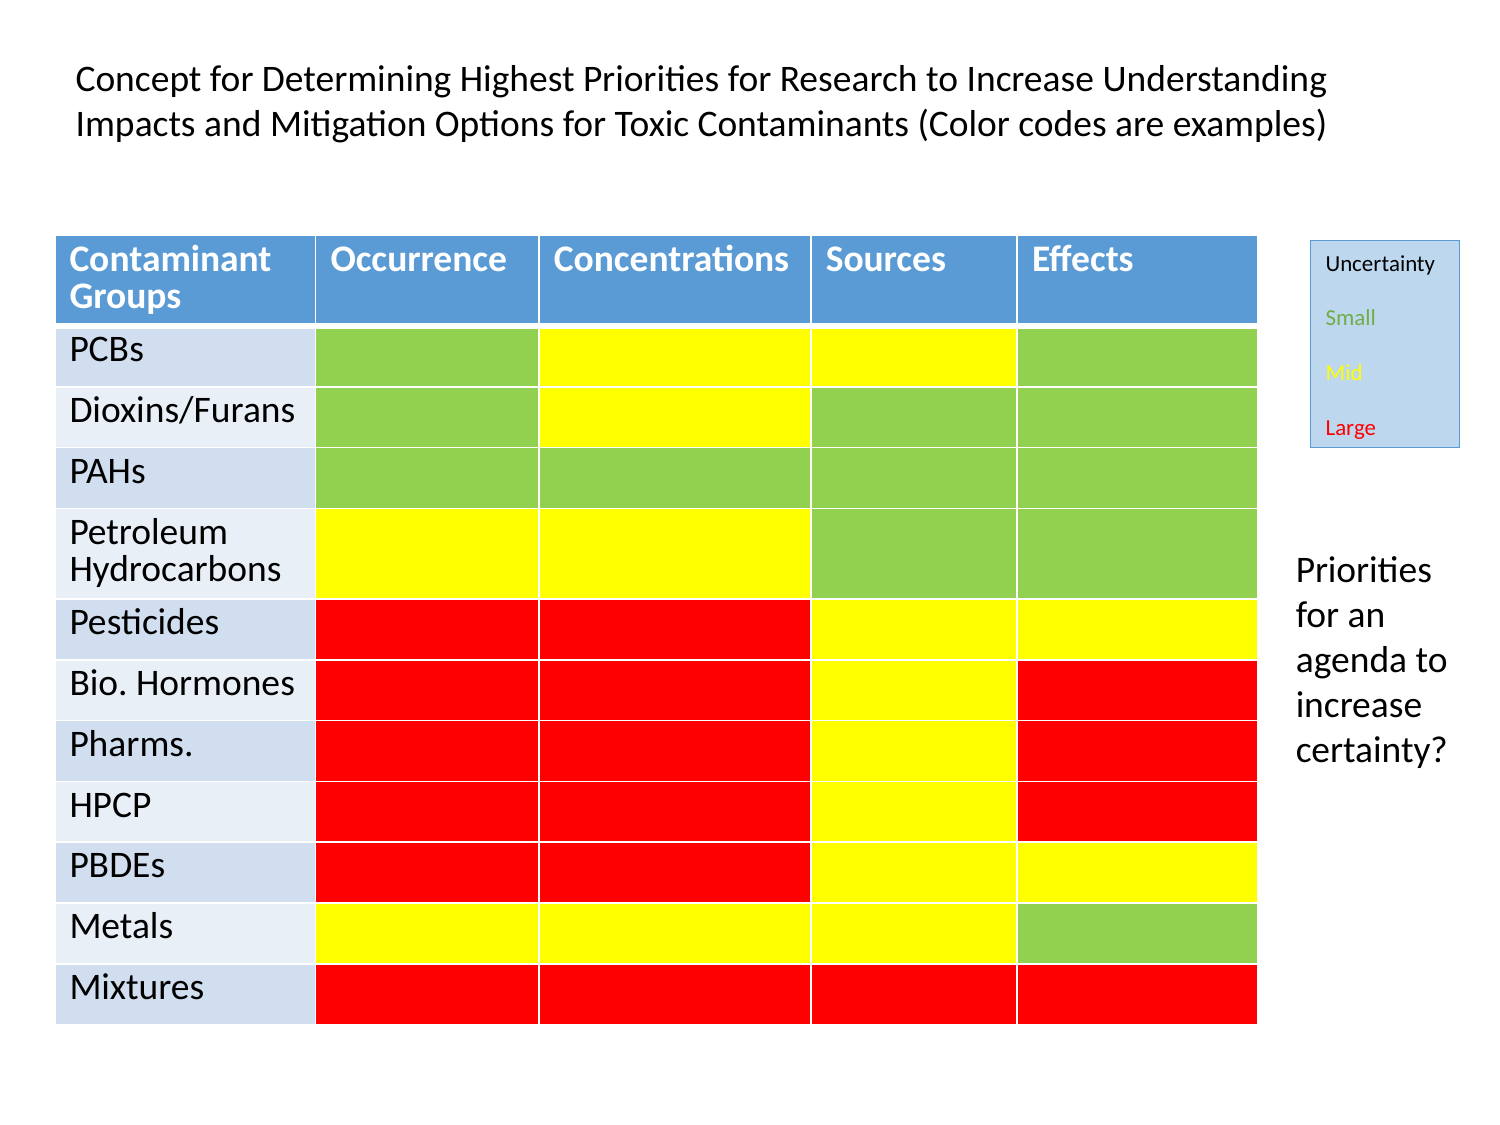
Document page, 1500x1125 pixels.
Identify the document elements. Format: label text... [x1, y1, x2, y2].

table_cell [1018, 661, 1257, 720]
table_cell [316, 721, 538, 781]
table_cell PBDEs [56, 843, 315, 902]
table_cell [1018, 448, 1257, 508]
table_cell [1018, 388, 1257, 447]
table_cell [812, 661, 1016, 720]
table_cell [1018, 600, 1257, 659]
table_cell [1018, 329, 1257, 386]
table_cell [812, 329, 1016, 386]
table_cell [812, 721, 1016, 781]
table_cell [316, 329, 538, 386]
table_cell PCBs [56, 329, 315, 386]
table_cell [1018, 904, 1257, 963]
table_cell [1018, 965, 1257, 1024]
table_cell [1018, 843, 1257, 902]
table_cell [316, 448, 538, 508]
text_box Concept for Determining Highest Priorities for Research to Increase Understanding Impacts and Mitigation Options for Toxic Contaminants (Color codes are examples) [60, 46, 1353, 152]
table_cell [1018, 721, 1257, 781]
table_cell Pharms. [56, 721, 315, 781]
table_cell [540, 448, 810, 508]
table_cell [812, 843, 1016, 902]
table_cell [316, 965, 538, 1024]
table_cell PAHs [56, 448, 315, 508]
table_header Sources [812, 236, 1016, 323]
table_cell [540, 904, 810, 963]
table_cell [540, 965, 810, 1024]
table_header Concentrations [540, 236, 810, 323]
table_header Occurrence [316, 236, 538, 323]
table_cell [1018, 509, 1257, 598]
table_header Contaminant Groups [56, 236, 315, 323]
table_cell [1018, 782, 1257, 841]
table_cell [316, 388, 538, 447]
table_header Effects [1018, 236, 1257, 323]
table_cell [540, 509, 810, 598]
table_cell [540, 388, 810, 447]
table_cell [812, 509, 1016, 598]
table_cell HPCP [56, 782, 315, 841]
table_cell Pesticides [56, 600, 315, 659]
table_cell [540, 782, 810, 841]
table_cell Petroleum Hydrocarbons [56, 509, 315, 598]
table_cell [812, 965, 1016, 1024]
table_cell [812, 448, 1016, 508]
table_cell [316, 904, 538, 963]
table_cell [812, 782, 1016, 841]
table_cell [812, 600, 1016, 659]
table_cell [316, 782, 538, 841]
table_cell [540, 600, 810, 659]
table_cell Bio. Hormones [56, 661, 315, 720]
table_cell [316, 509, 538, 598]
table_cell [812, 388, 1016, 447]
text_box Uncertainty Small Mid Large [1310, 240, 1460, 448]
table_cell [540, 661, 810, 720]
table_cell [540, 843, 810, 902]
table_cell [316, 843, 538, 902]
table_cell Metals [56, 904, 315, 963]
table_cell [540, 329, 810, 386]
table_cell Mixtures [56, 965, 315, 1024]
table_cell [316, 661, 538, 720]
table_cell Dioxins/Furans [56, 388, 315, 447]
table_cell [812, 904, 1016, 963]
table_cell [540, 721, 810, 781]
text_box Priorities for an agenda to increase certainty? [1281, 538, 1482, 778]
table_cell [316, 600, 538, 659]
